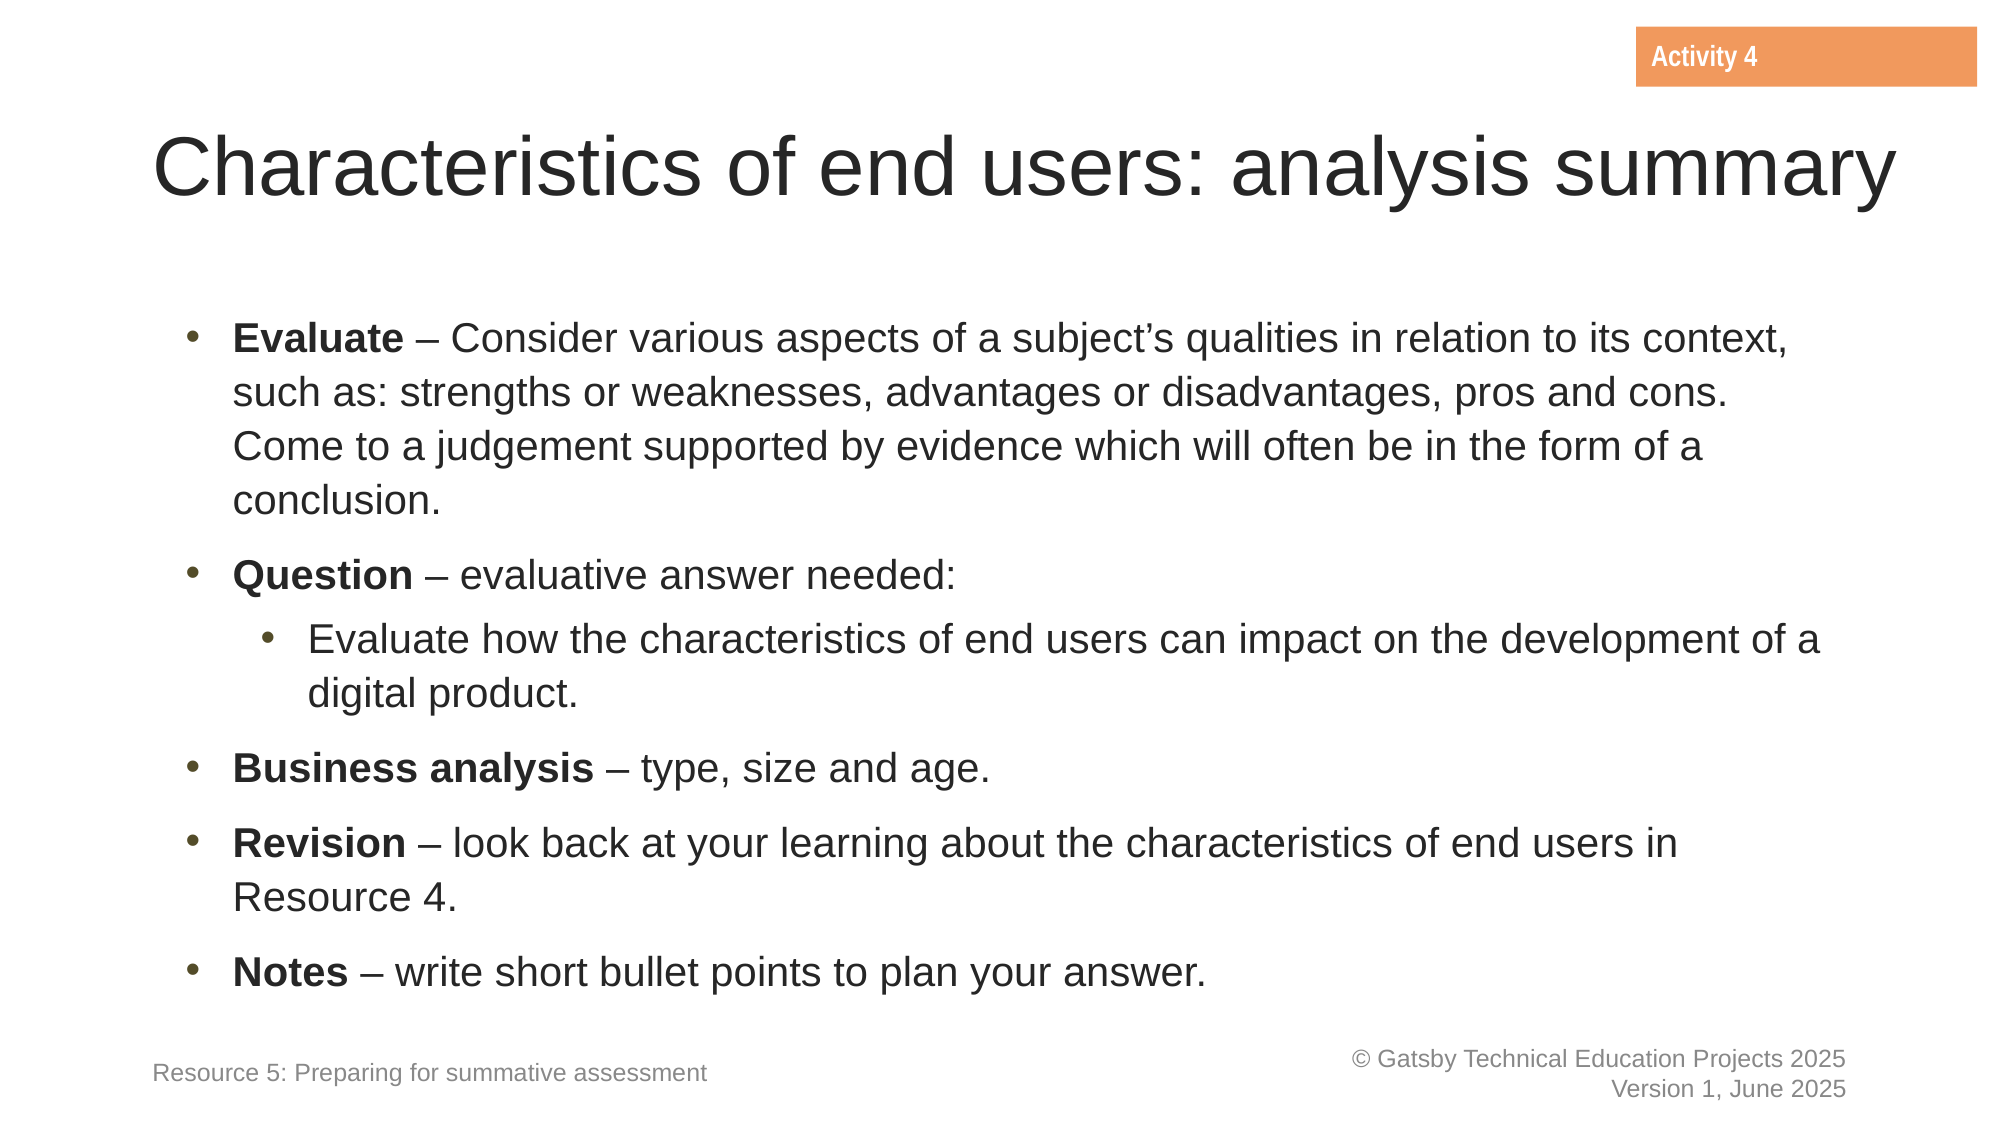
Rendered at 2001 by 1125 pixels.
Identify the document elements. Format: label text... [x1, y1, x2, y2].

list Evaluate – Consider various aspects of a subject’s qualities in relation to its context, such as: strengths or weaknesses, advantages or disadvantages, pros and cons. Come to a judgement supported by evidence which will often be in the form of a conclusion. Question – evaluative answer needed: Evaluate how the characteristics of end users can impact on the development of a digital product. Business analysis – type, size and age. Revision – look back at your learning about the characteristics of end users in Resource 4. Notes – write short bullet points to plan your answer. [137, 277, 1865, 992]
title Characteristics of end users: analysis summary [137, 59, 1939, 278]
list Activity 4 [1636, 26, 1978, 87]
list Resource 5: Preparing for summative assessment [137, 1059, 1401, 1082]
